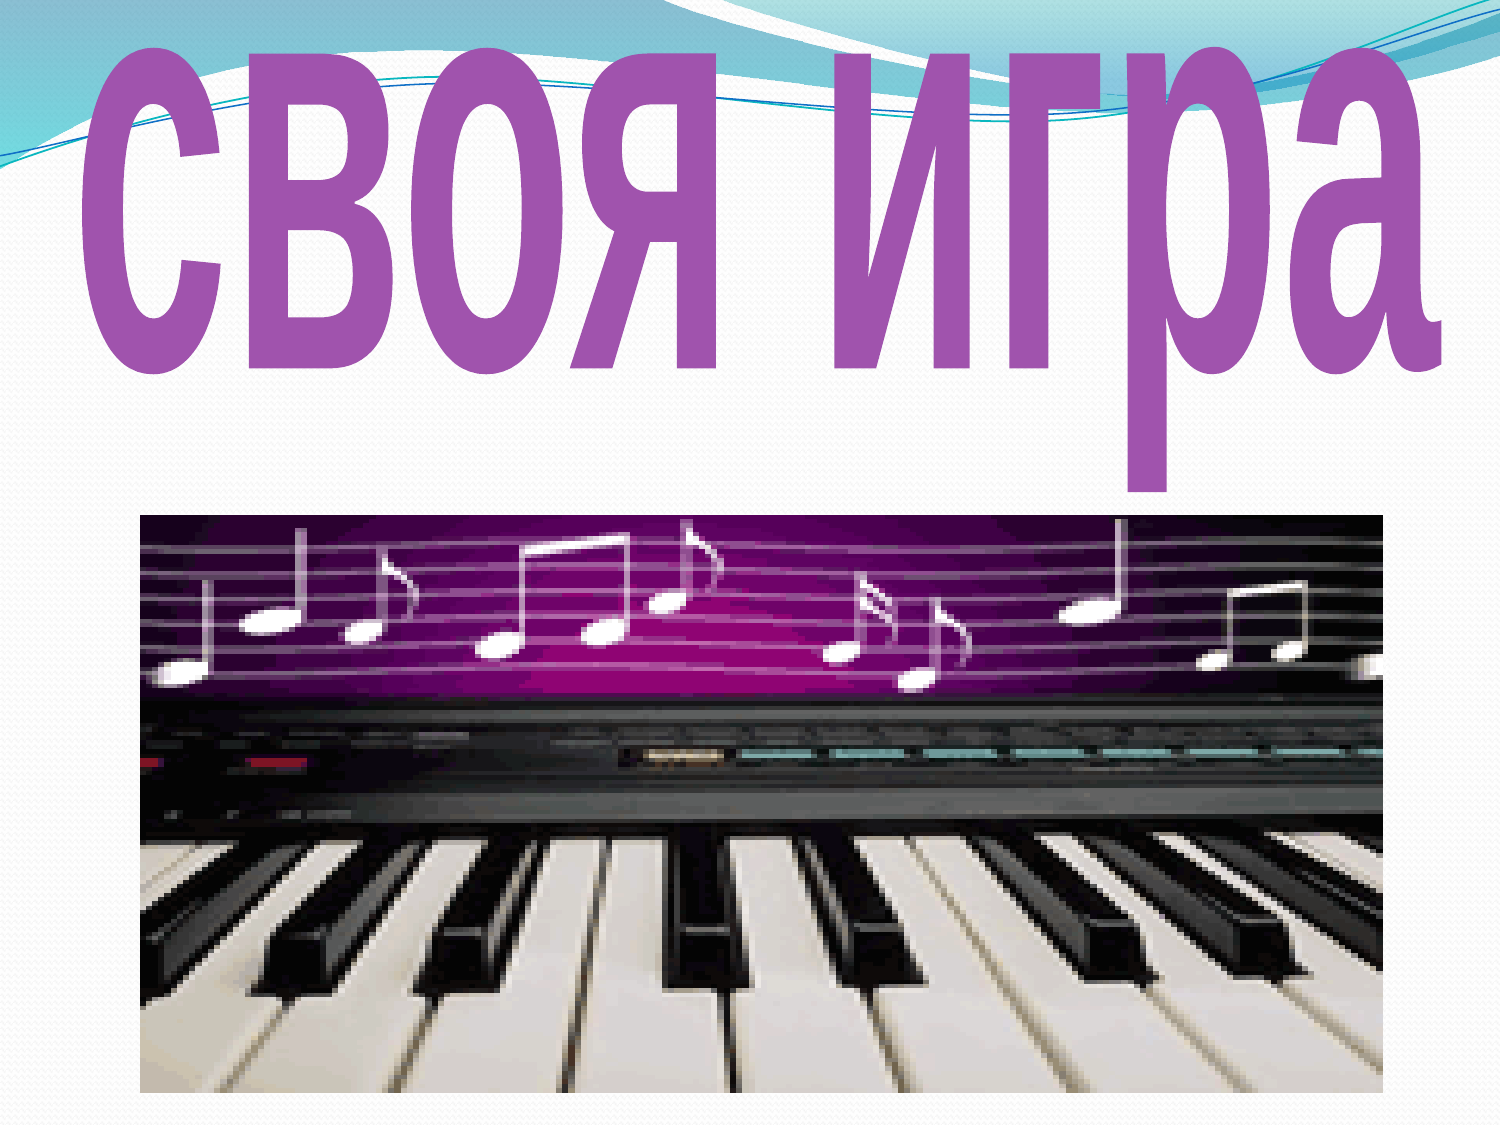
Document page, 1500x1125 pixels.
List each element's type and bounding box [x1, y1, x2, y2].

picture [140, 515, 1384, 1093]
